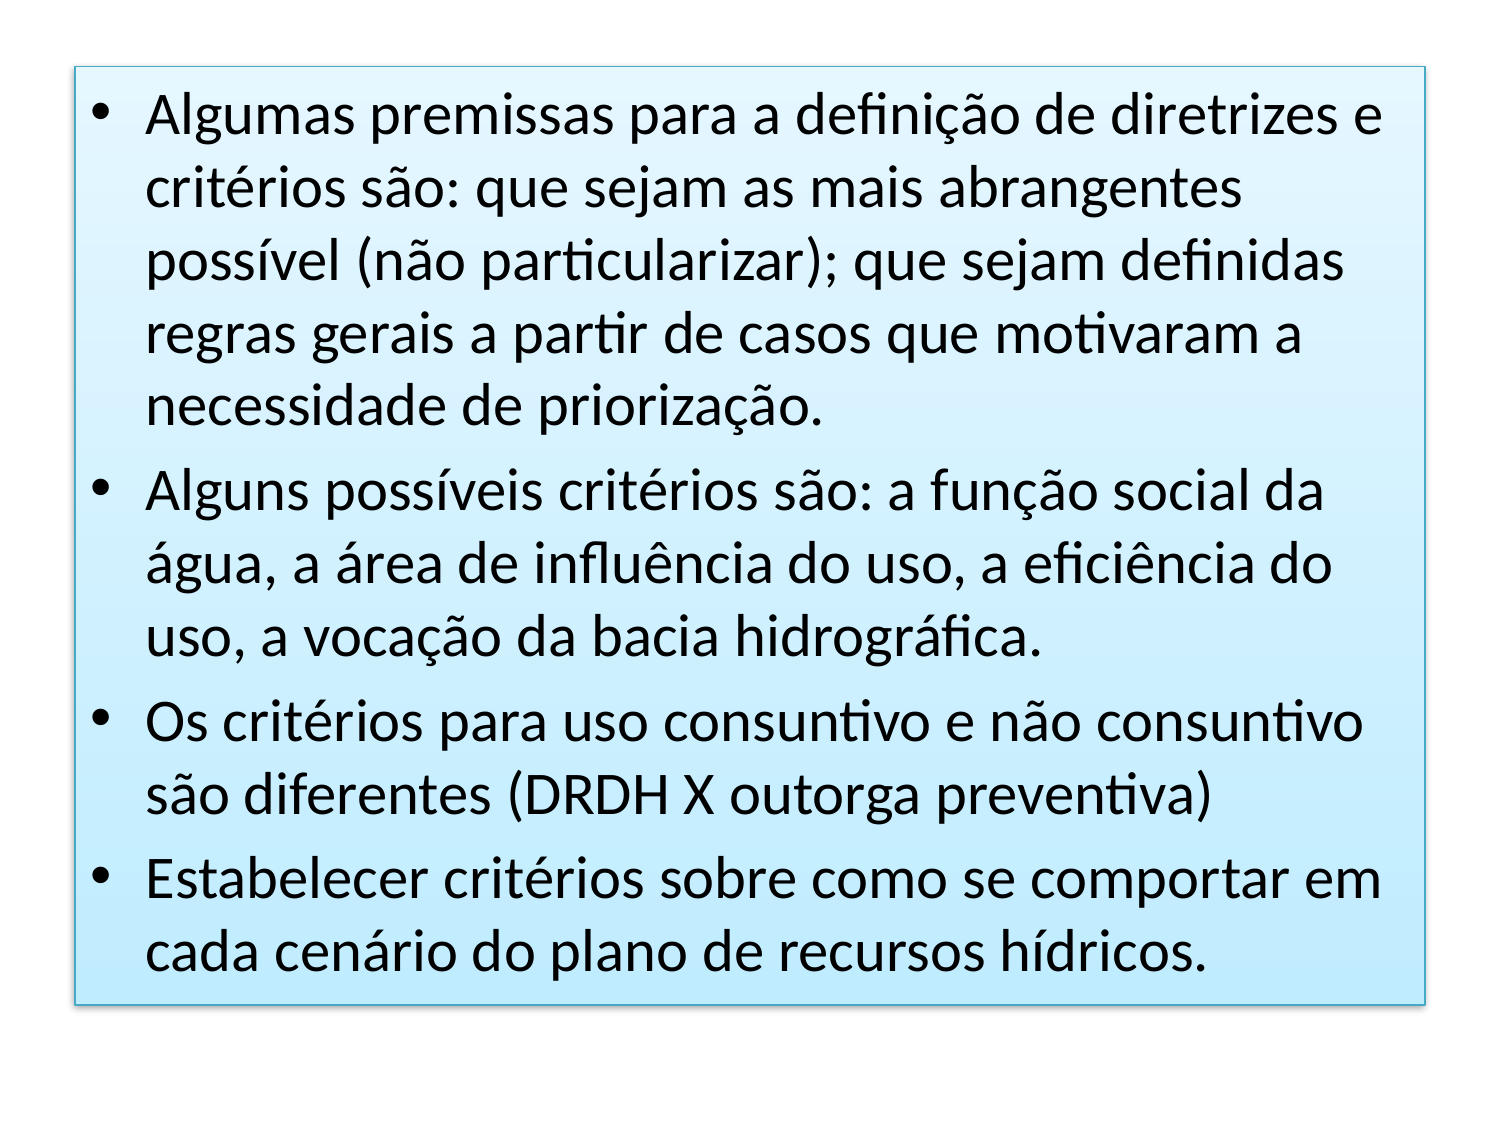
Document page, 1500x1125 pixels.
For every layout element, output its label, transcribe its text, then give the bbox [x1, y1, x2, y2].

list Algumas premissas para a definição de diretrizes e critérios são: que sejam as mais abrangentes possível (não particularizar); que sejam definidas regras gerais a partir de casos que motivaram a necessidade de priorização. Alguns possíveis critérios são: a função social da água, a área de influência do uso, a eficiência do uso, a vocação da bacia hidrográfica. Os critérios para uso consuntivo e não consuntivo são diferentes (DRDH X outorga preventiva) Estabelecer critérios sobre como se comportar em cada cenário do plano de recursos hídricos. [74, 66, 1426, 1006]
